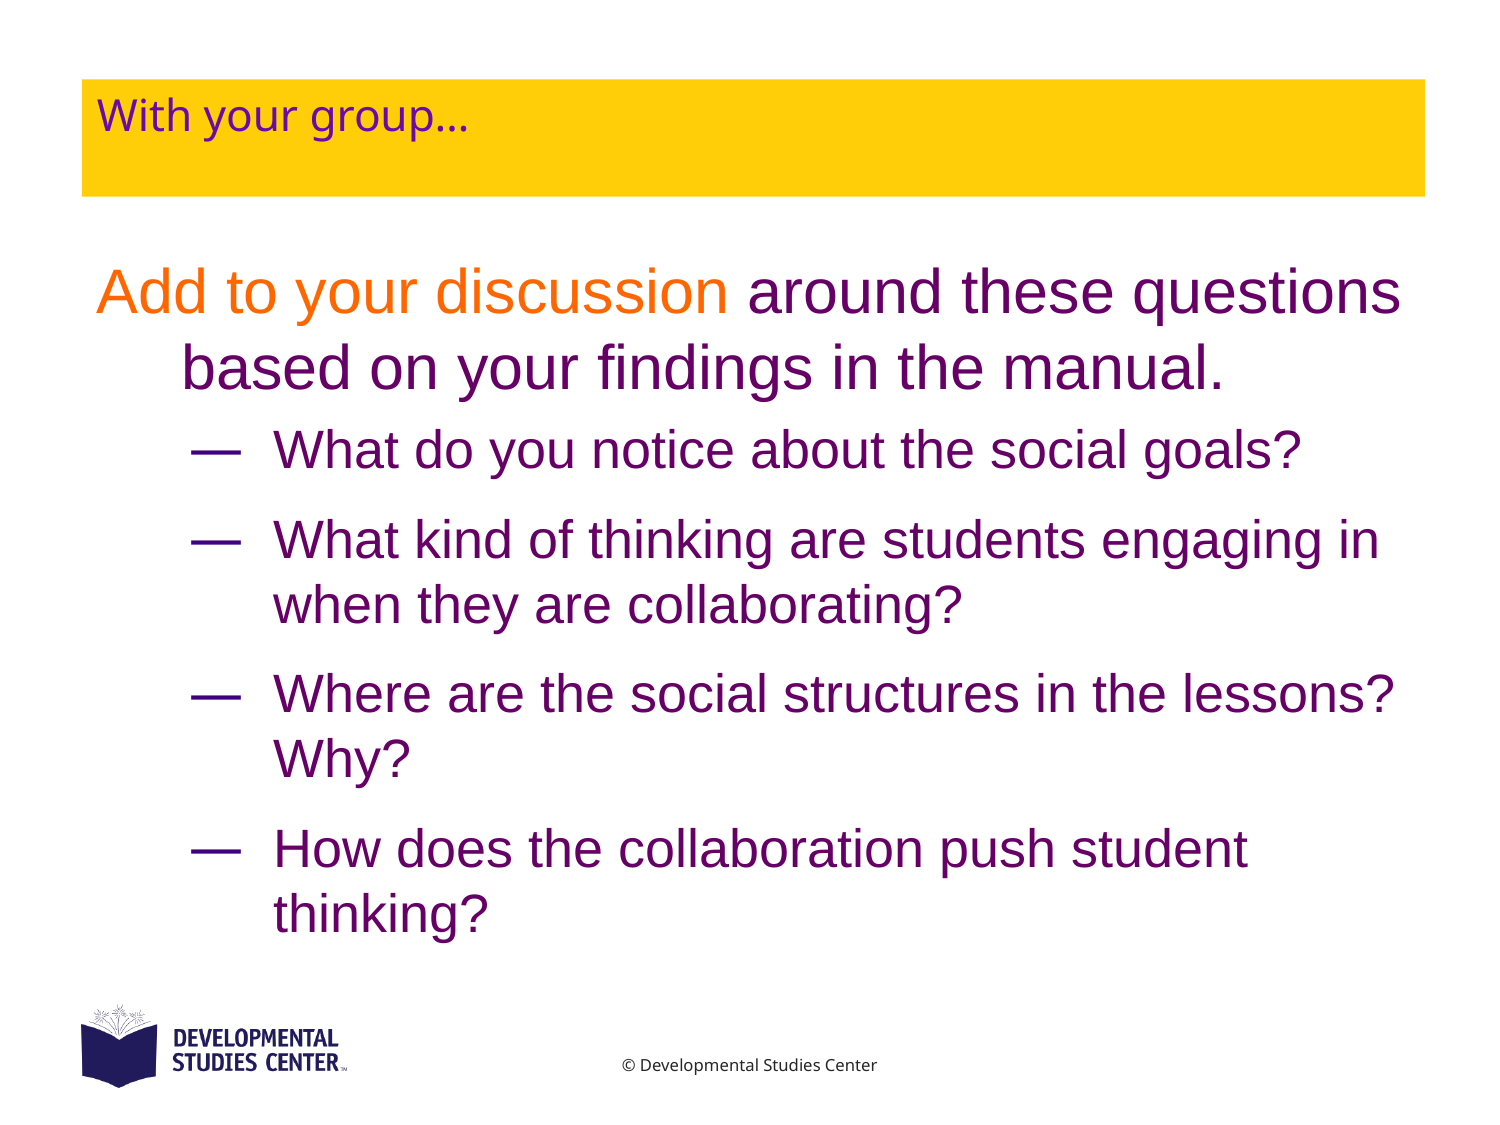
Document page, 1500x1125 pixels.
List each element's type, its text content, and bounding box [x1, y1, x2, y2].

list Add to your discussion around these questions based on your findings in the manual. What do you notice about the social goals? What kind of thinking are students engaging in when they are collaborating? Where are the social structures in the lessons? Why? How does the collaboration push student thinking? [81, 243, 1425, 1063]
title With your group… [81, 79, 1425, 197]
picture [81, 1063, 347, 1088]
